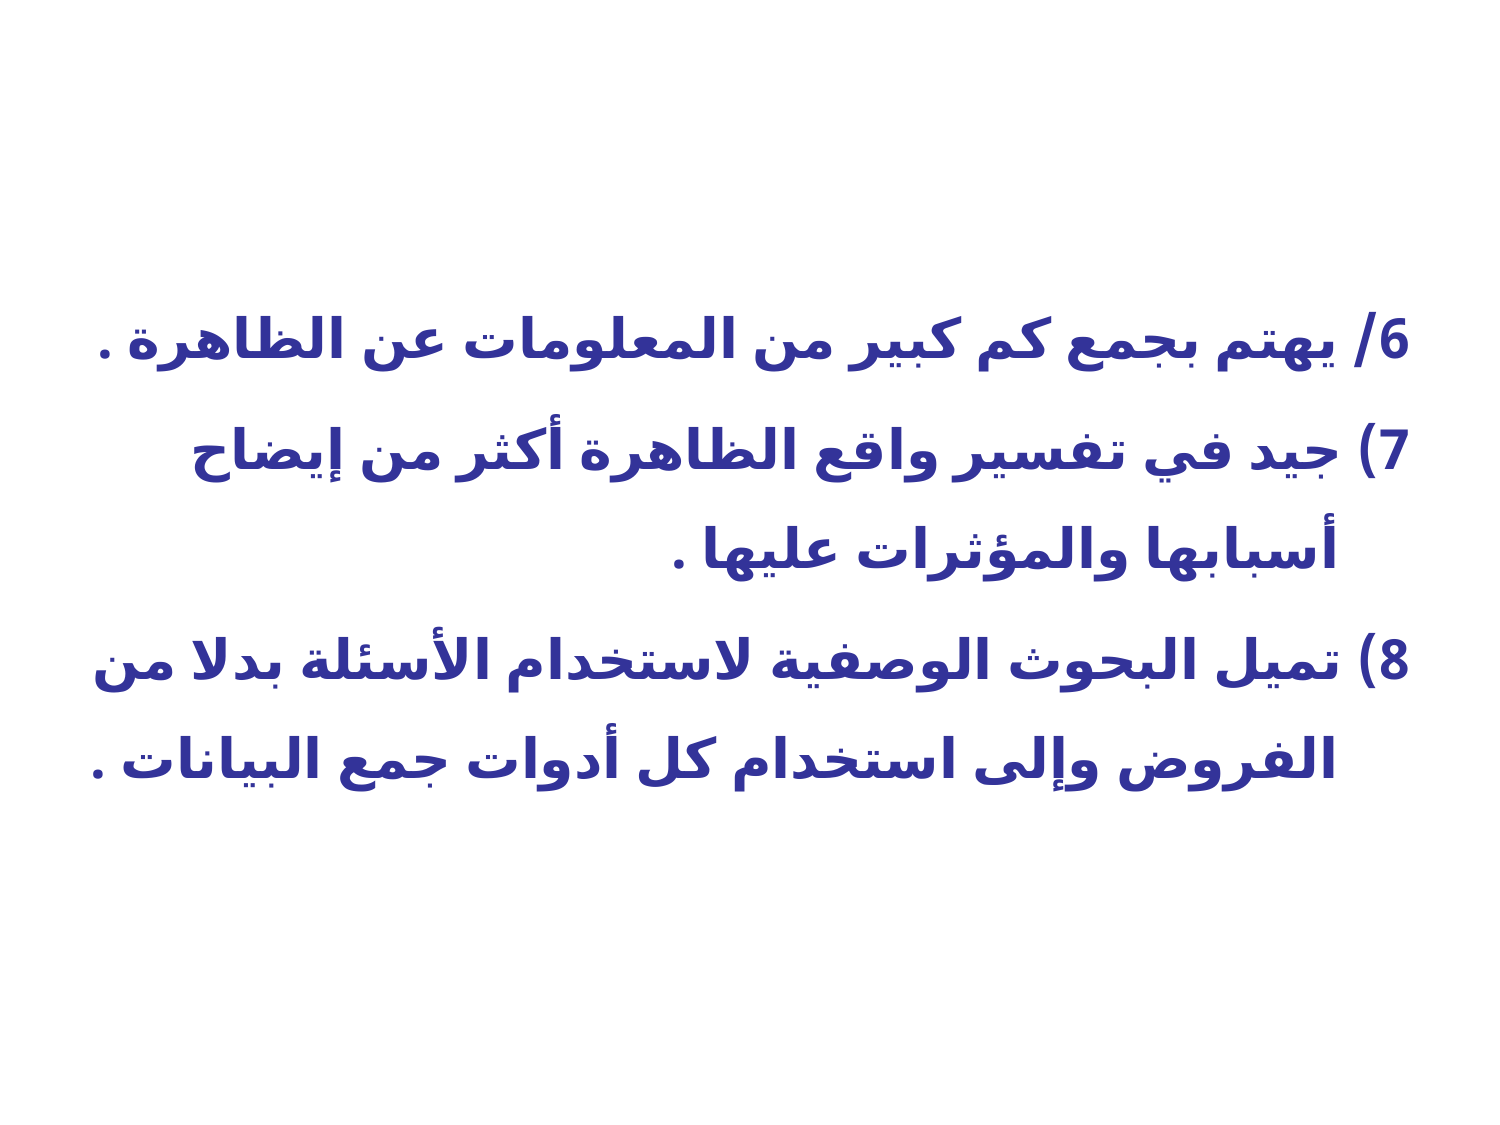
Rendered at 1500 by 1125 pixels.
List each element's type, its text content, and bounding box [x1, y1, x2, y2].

list 6/ يهتم بجمع كم كبير من المعلومات عن الظاهرة . 7) جيد في تفسير واقع الظاهرة أكثر من إيضاح أسبابها والمؤثرات عليها . 8) تميل البحوث الوصفية لاستخدام الأسئلة بدلا من الفروض وإلى استخدام كل أدوات جمع البيانات . [75, 262, 1425, 1005]
